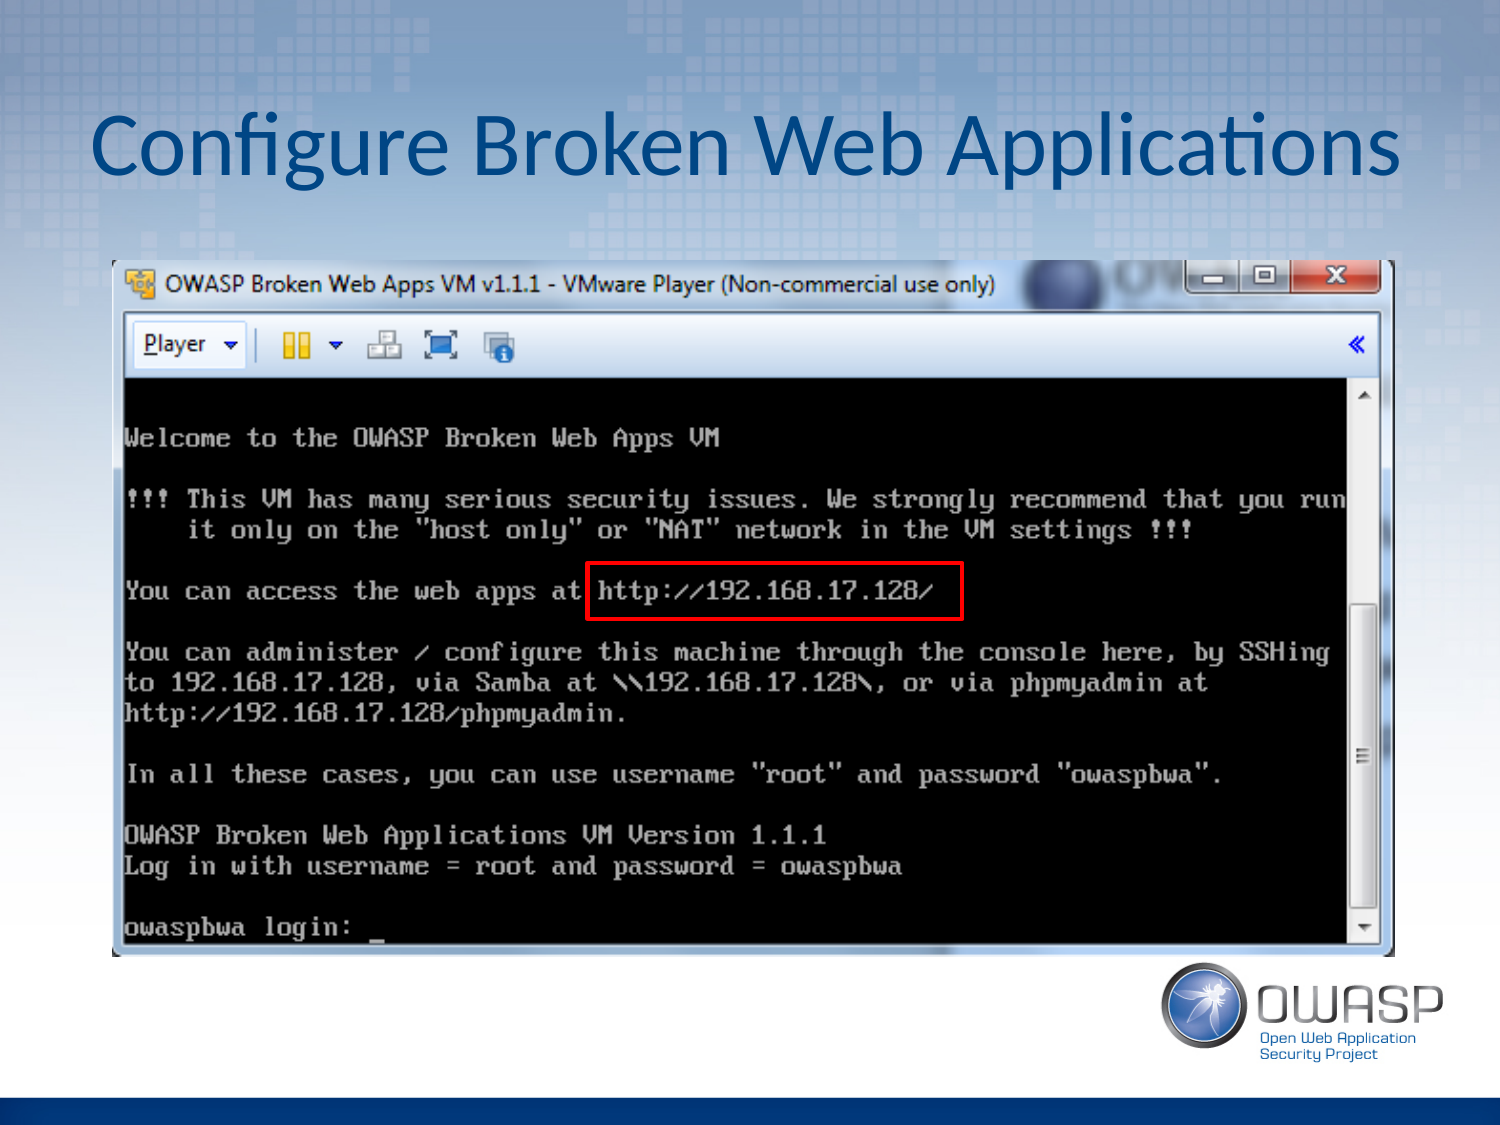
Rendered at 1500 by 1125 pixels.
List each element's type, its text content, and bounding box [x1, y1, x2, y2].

picture [0, 0, 1500, 1125]
title Configure Broken Web Applications [75, 45, 1425, 233]
